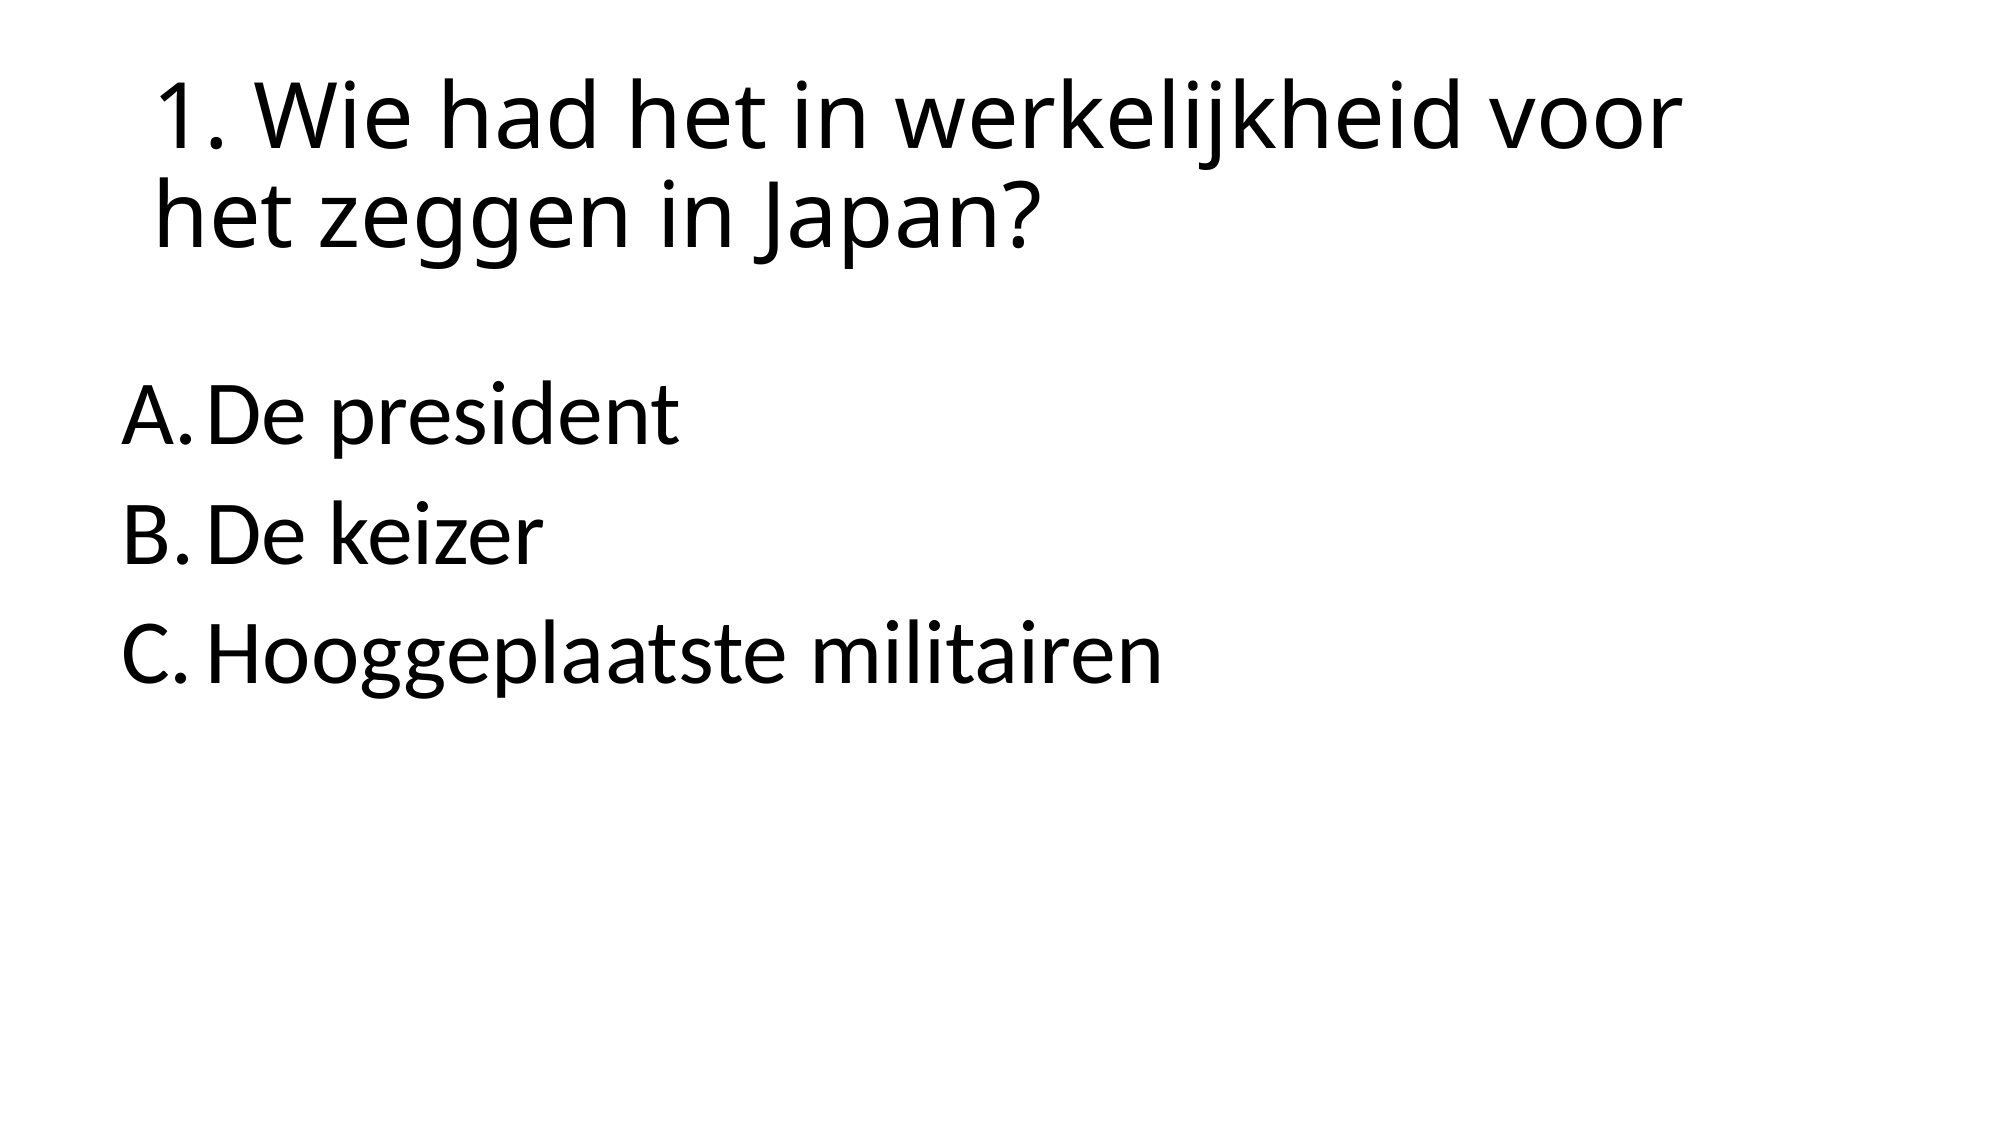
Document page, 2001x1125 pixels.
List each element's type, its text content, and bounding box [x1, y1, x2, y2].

list De president De keizer Hooggeplaatste militairen [106, 357, 1832, 840]
title 1. Wie had het in werkelijkheid voor het zeggen in Japan? [137, 59, 1863, 278]
